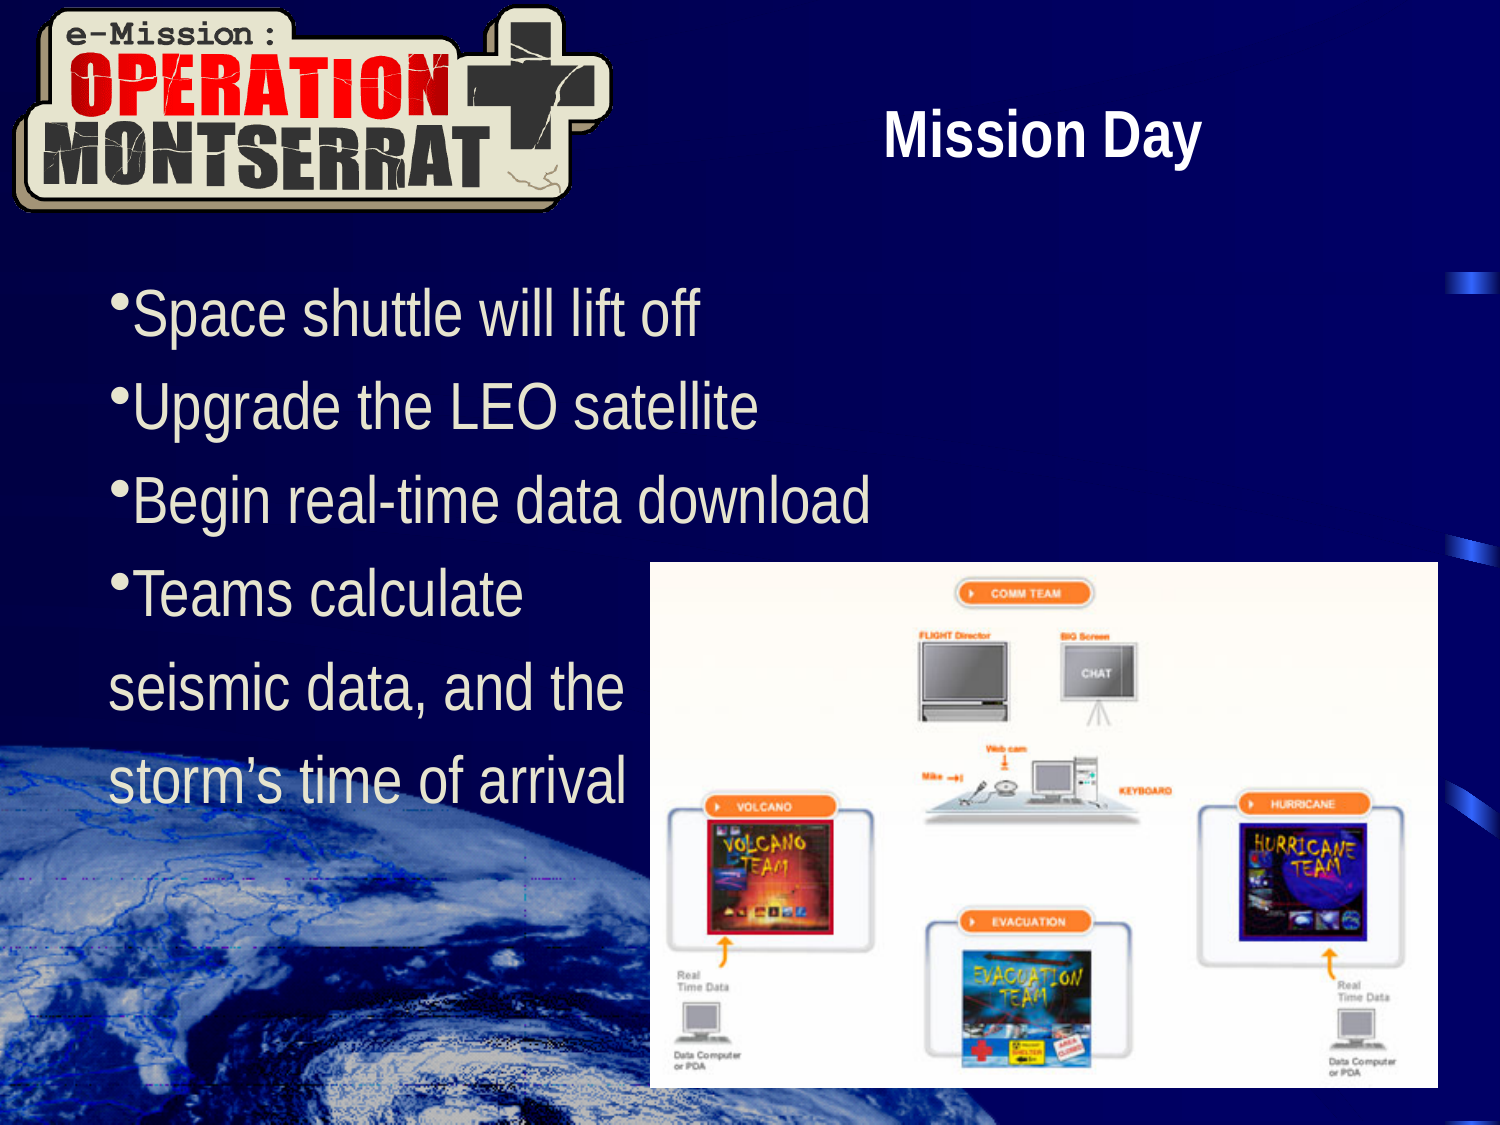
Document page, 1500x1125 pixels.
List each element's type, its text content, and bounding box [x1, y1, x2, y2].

list Space shuttle will lift off Upgrade the LEO satellite Begin real-time data download Teams calculate seismic data, and the storm’s time of arrival [37, 262, 901, 913]
title Mission Day [649, 37, 1438, 226]
picture [0, 562, 1438, 1125]
picture [12, 4, 613, 213]
